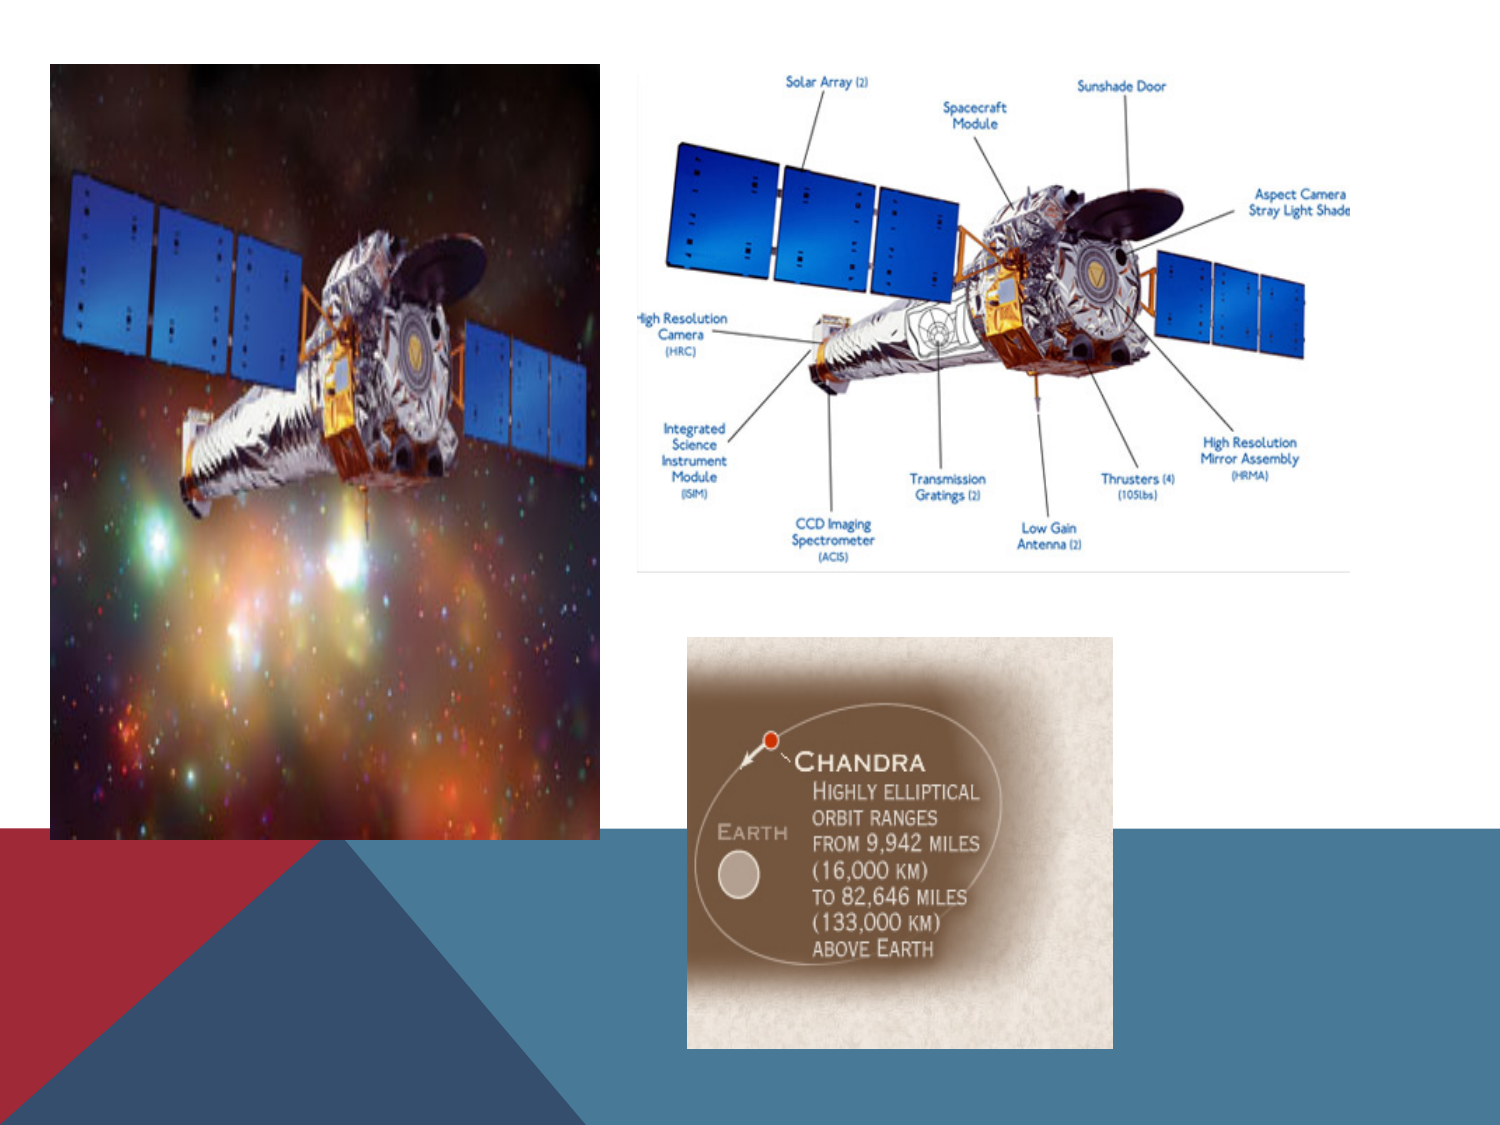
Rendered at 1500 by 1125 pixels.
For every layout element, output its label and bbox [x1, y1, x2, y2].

picture [637, 74, 1351, 573]
picture [49, 64, 601, 840]
picture [687, 637, 1113, 1050]
